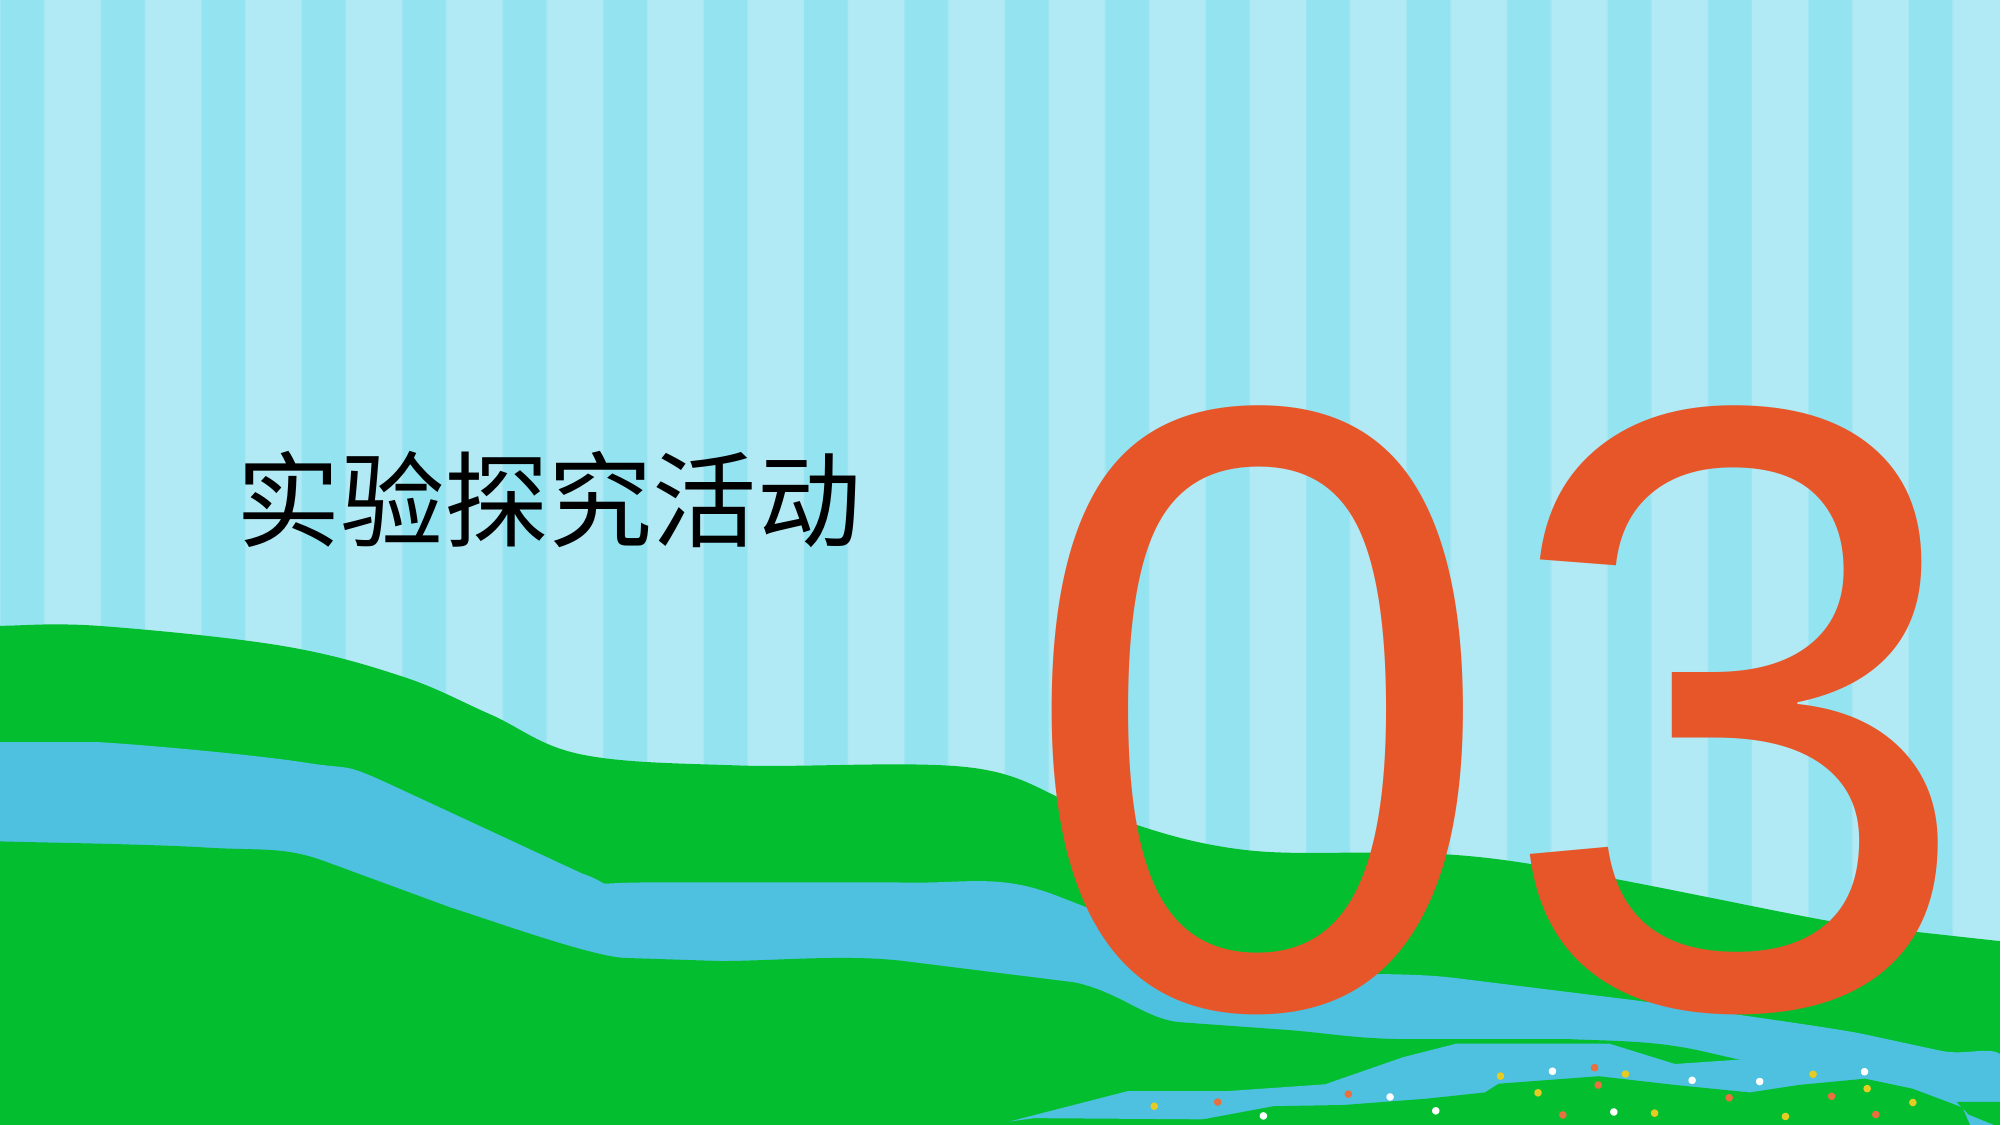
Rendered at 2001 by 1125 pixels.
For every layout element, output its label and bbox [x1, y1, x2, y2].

text_box [1150, 1063, 1917, 1121]
picture [0, 0, 2000, 1125]
